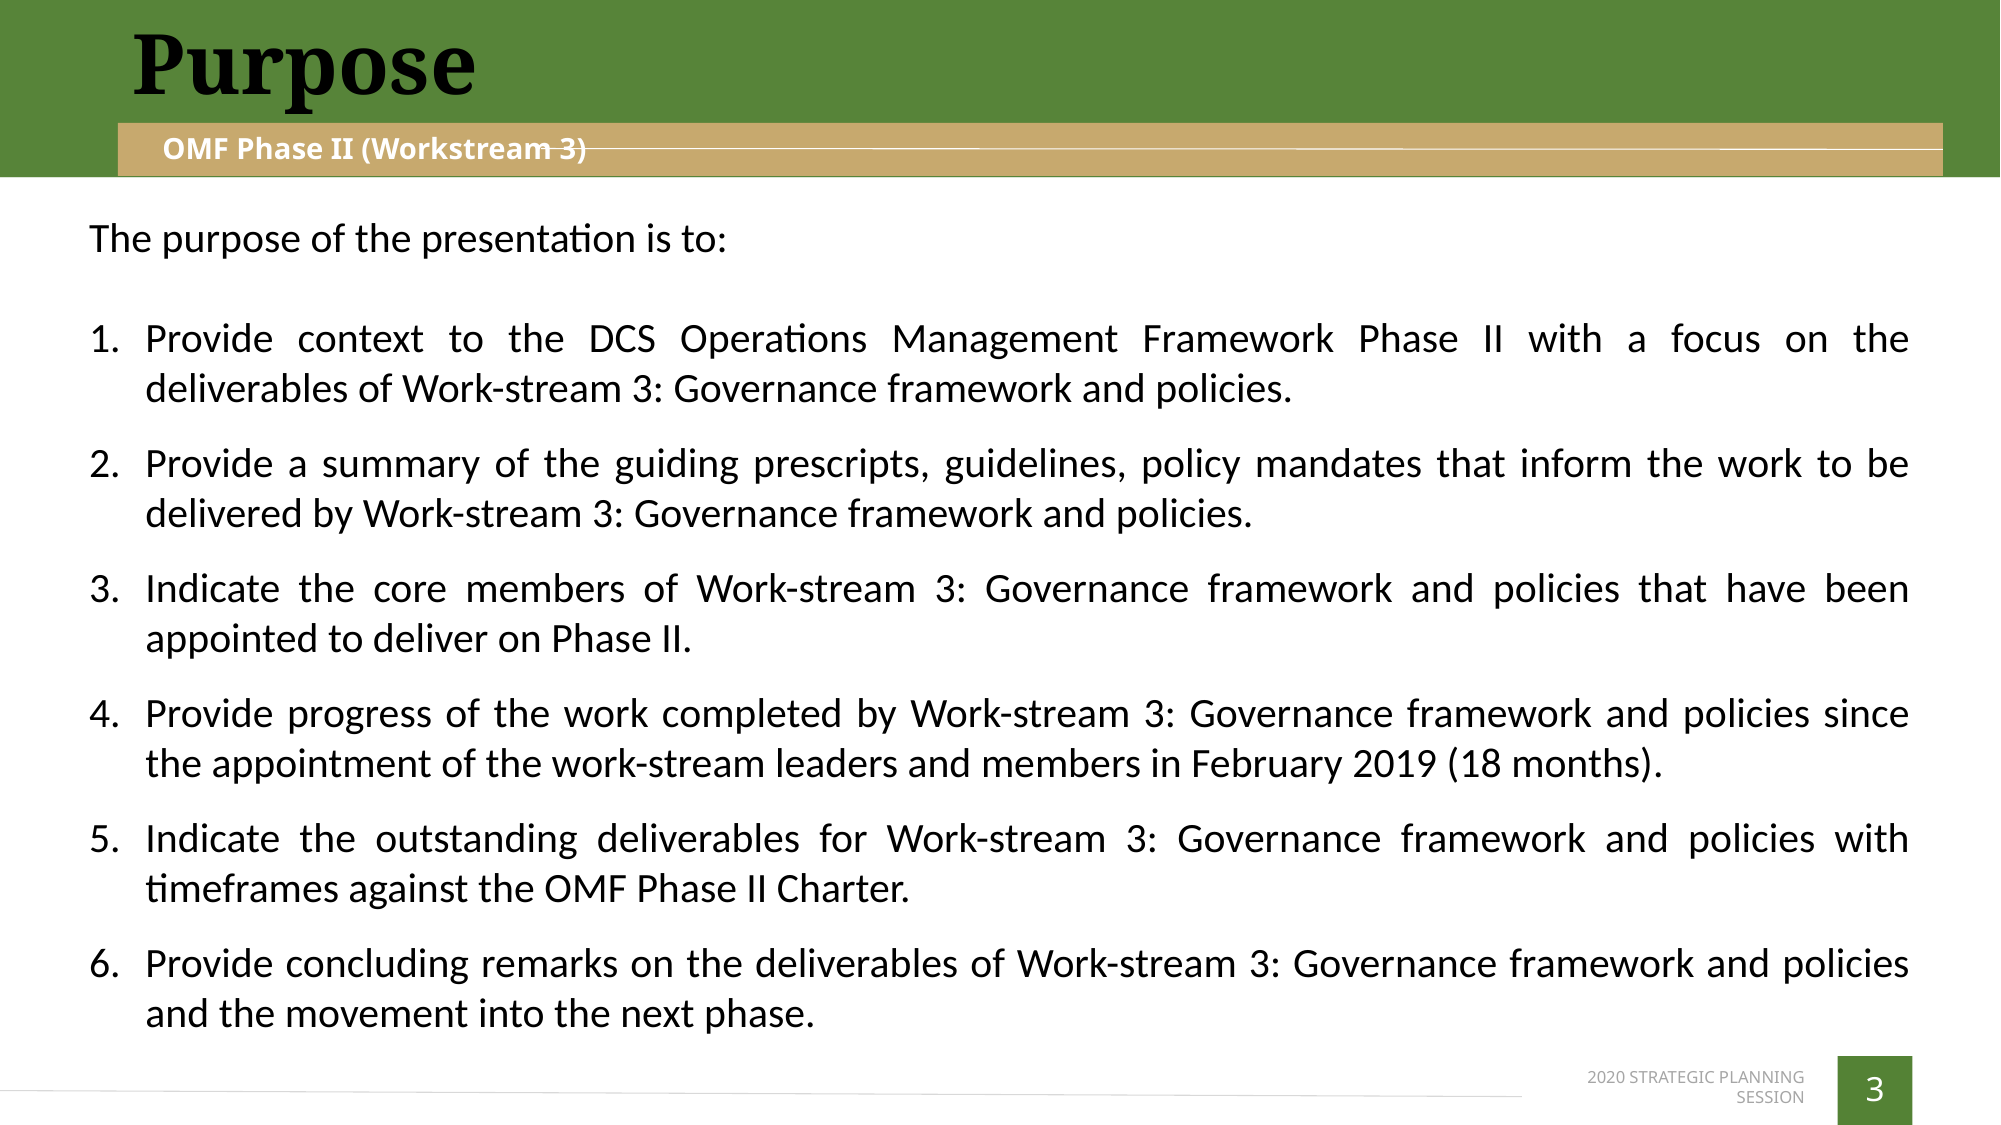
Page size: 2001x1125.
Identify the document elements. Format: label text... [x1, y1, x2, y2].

text_box [685, 122, 1943, 148]
text_box [0, 0, 2000, 178]
text_box [117, 135, 1943, 176]
text_box Purpose [117, 0, 1913, 135]
text_box OMF Phase II (Workstream 3) [162, 135, 685, 166]
text_box The purpose of the presentation is to: Provide context to the DCS Operations Management Framework Phase II with a focus on the deliverables of Work-stream 3: Governance framework and policies. Provide a summary of the guiding prescripts, guidelines, policy mandates that inform the work to be delivered by Work-stream 3: Governance framework and policies. Indicate the core members of Work-stream 3: Governance framework and policies that have been appointed to deliver on Phase II. Provide progress of the work completed by Work-stream 3: Governance framework and policies since the appointment of the work-stream leaders and members in February 2019 (18 months). Indicate the outstanding deliverables for Work-stream 3: Governance framework and policies with timeframes against the OMF Phase II Charter. Provide concluding remarks on the deliverables of Work-stream 3: Governance framework and policies and the movement into the next phase. [74, 203, 1926, 1044]
